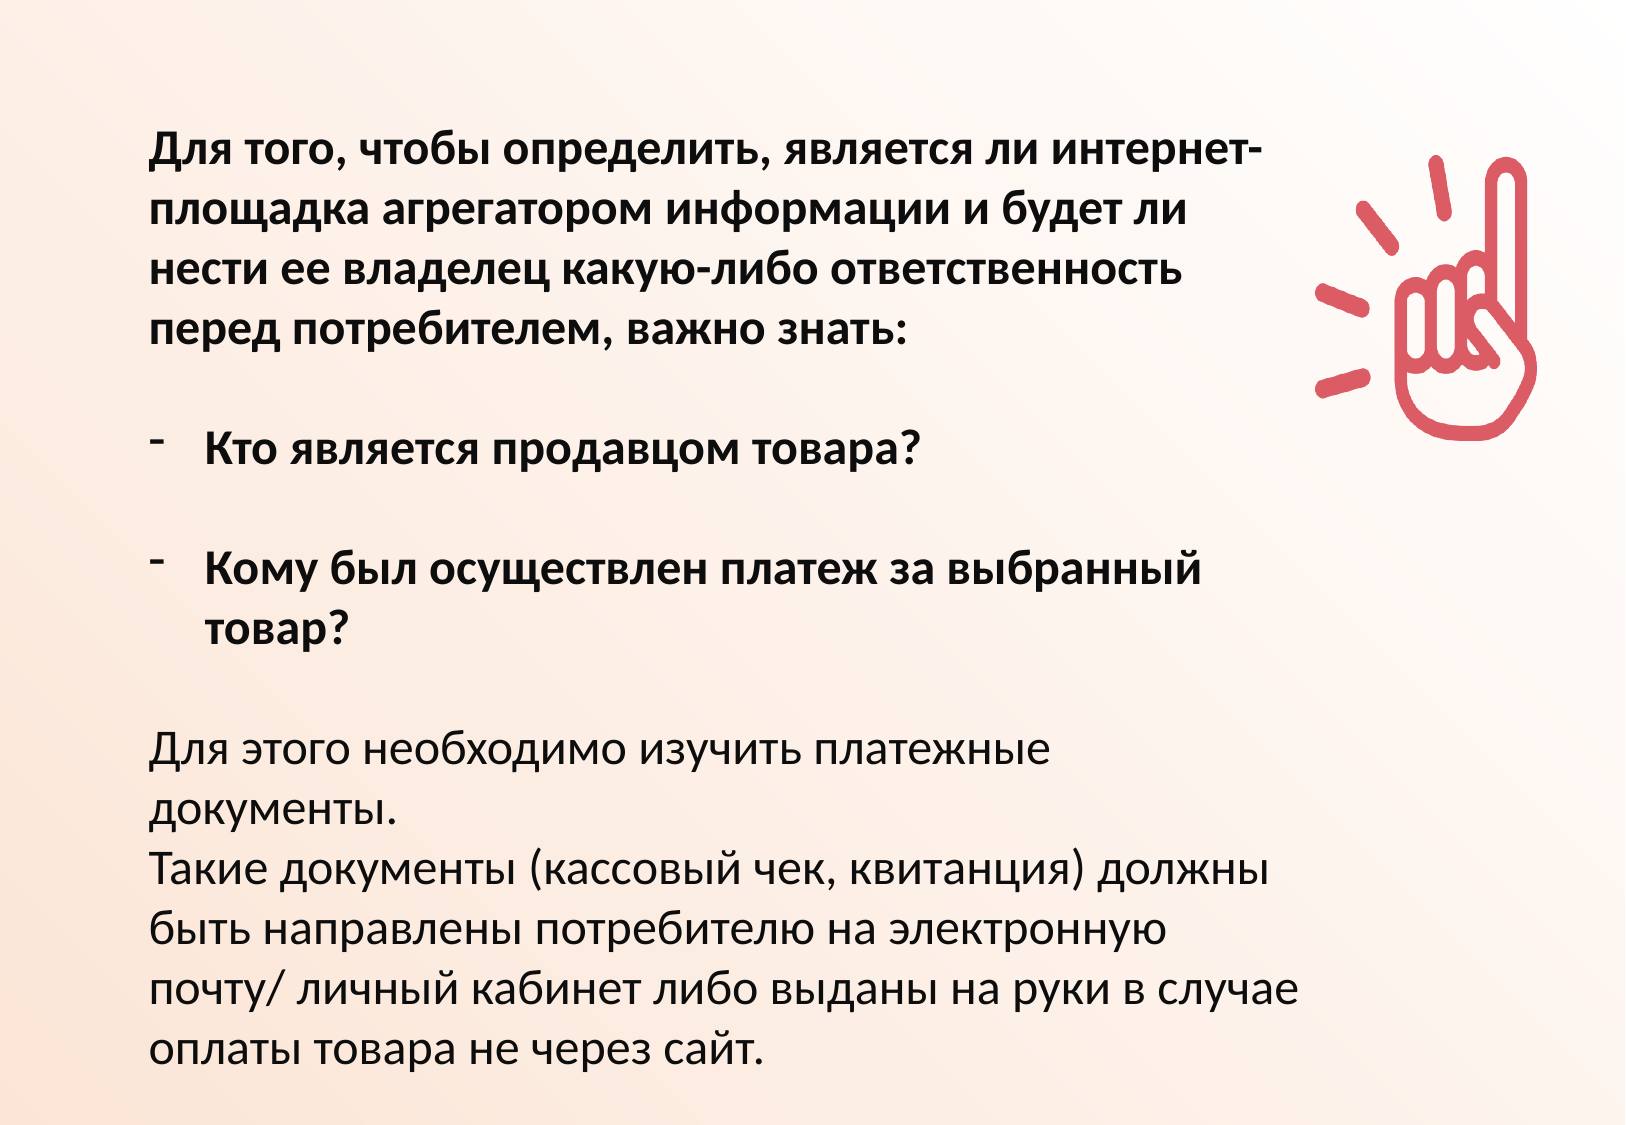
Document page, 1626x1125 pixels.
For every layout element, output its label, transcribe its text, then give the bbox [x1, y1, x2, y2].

text_box Для того, чтобы определить, является ли интернет-площадка агрегатором информации и будет ли нести ее владелец какую-либо ответственность перед потребителем, важно знать: Кто является продавцом товара? Кому был осуществлен платеж за выбранный товар? Для этого необходимо изучить платежные документы. Такие документы (кассовый чек, квитанция) должны быть направлены потребителю на электронную почту/ личный кабинет либо выданы на руки в случае оплаты товара не через сайт. [133, 107, 1316, 1125]
picture [1315, 155, 1537, 441]
